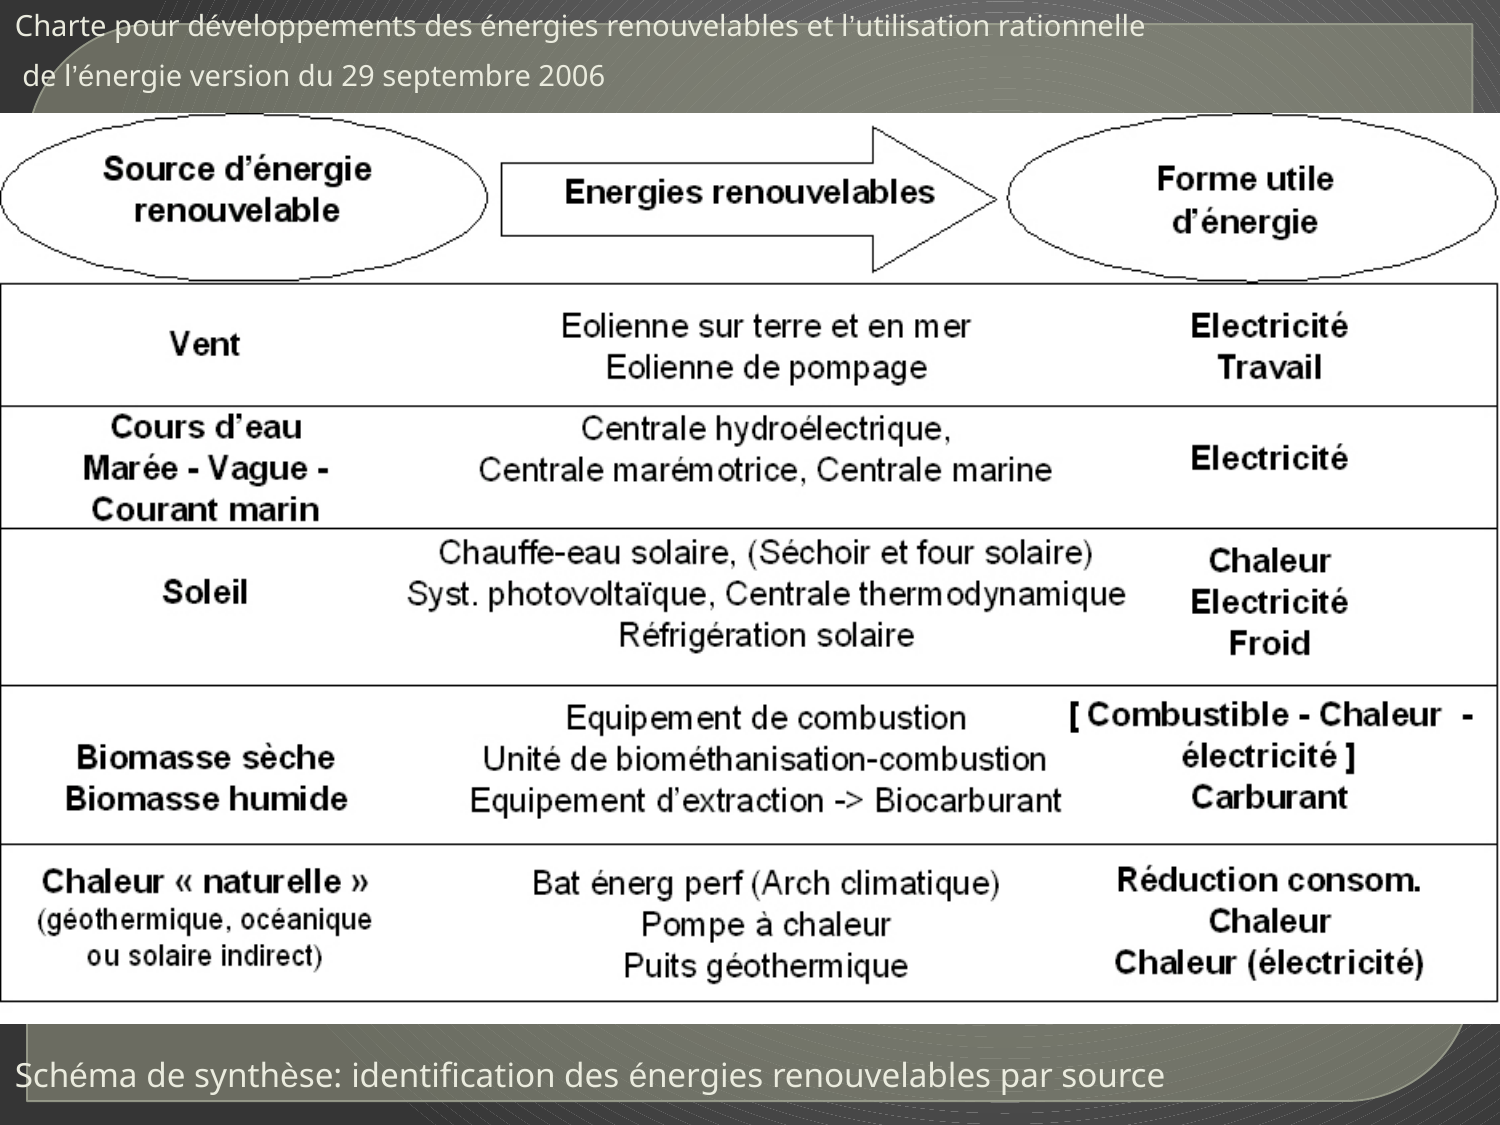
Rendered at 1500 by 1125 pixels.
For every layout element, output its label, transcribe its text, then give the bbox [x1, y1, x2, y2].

picture [0, 113, 1500, 1024]
text_box Schéma de synthèse: identification des énergies renouvelables par source [0, 1046, 1471, 1102]
text_box Charte pour développements des énergies renouvelables et l’utilisation rationnelle de l’énergie version du 29 septembre 2006 [0, 0, 1500, 100]
